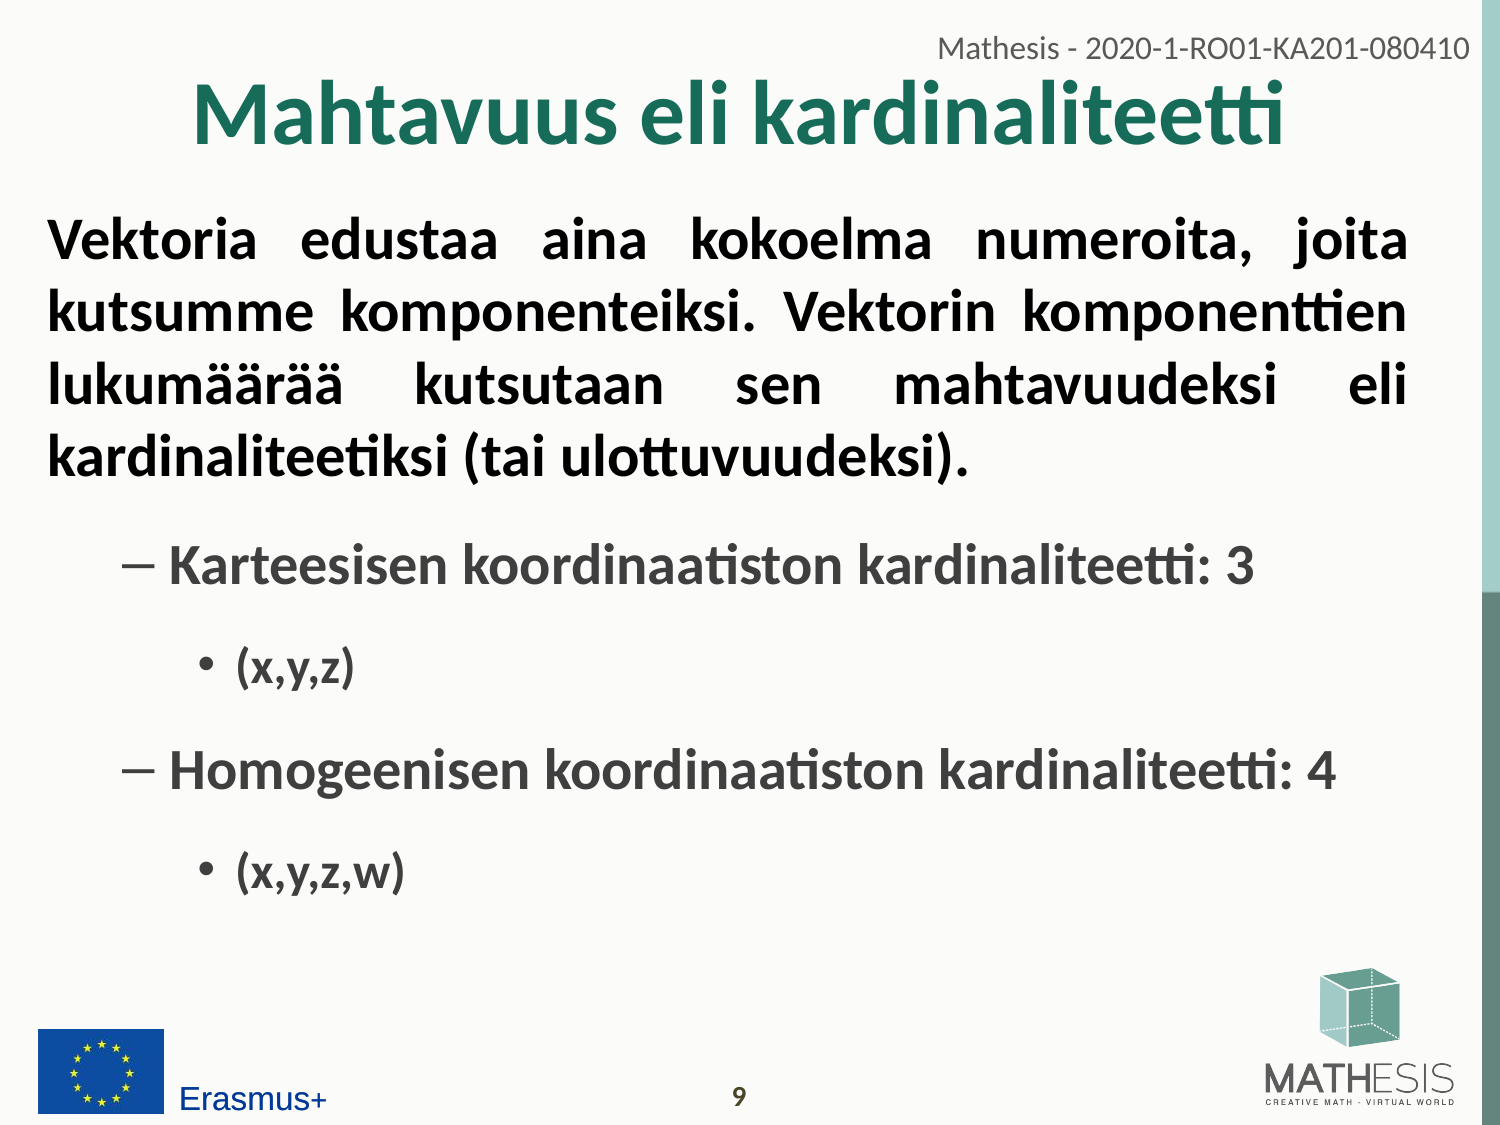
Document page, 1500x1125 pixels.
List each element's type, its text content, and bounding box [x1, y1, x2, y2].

picture [38, 1029, 164, 1114]
title Mahtavuus eli kardinaliteetti [75, 45, 1425, 191]
list Vektoria edustaa aina kokoelma numeroita, joita kutsumme komponenteiksi. Vektorin komponenttien lukumäärää kutsutaan sen mahtavuudeksi eli kardinaliteetiksi (tai ulottuvuudeksi). Karteesisen koordinaatiston kardinaliteetti: 3 (x,y,z) Homogeenisen koordinaatiston kardinaliteetti: 4 (x,y,z,w) [32, 191, 1425, 985]
